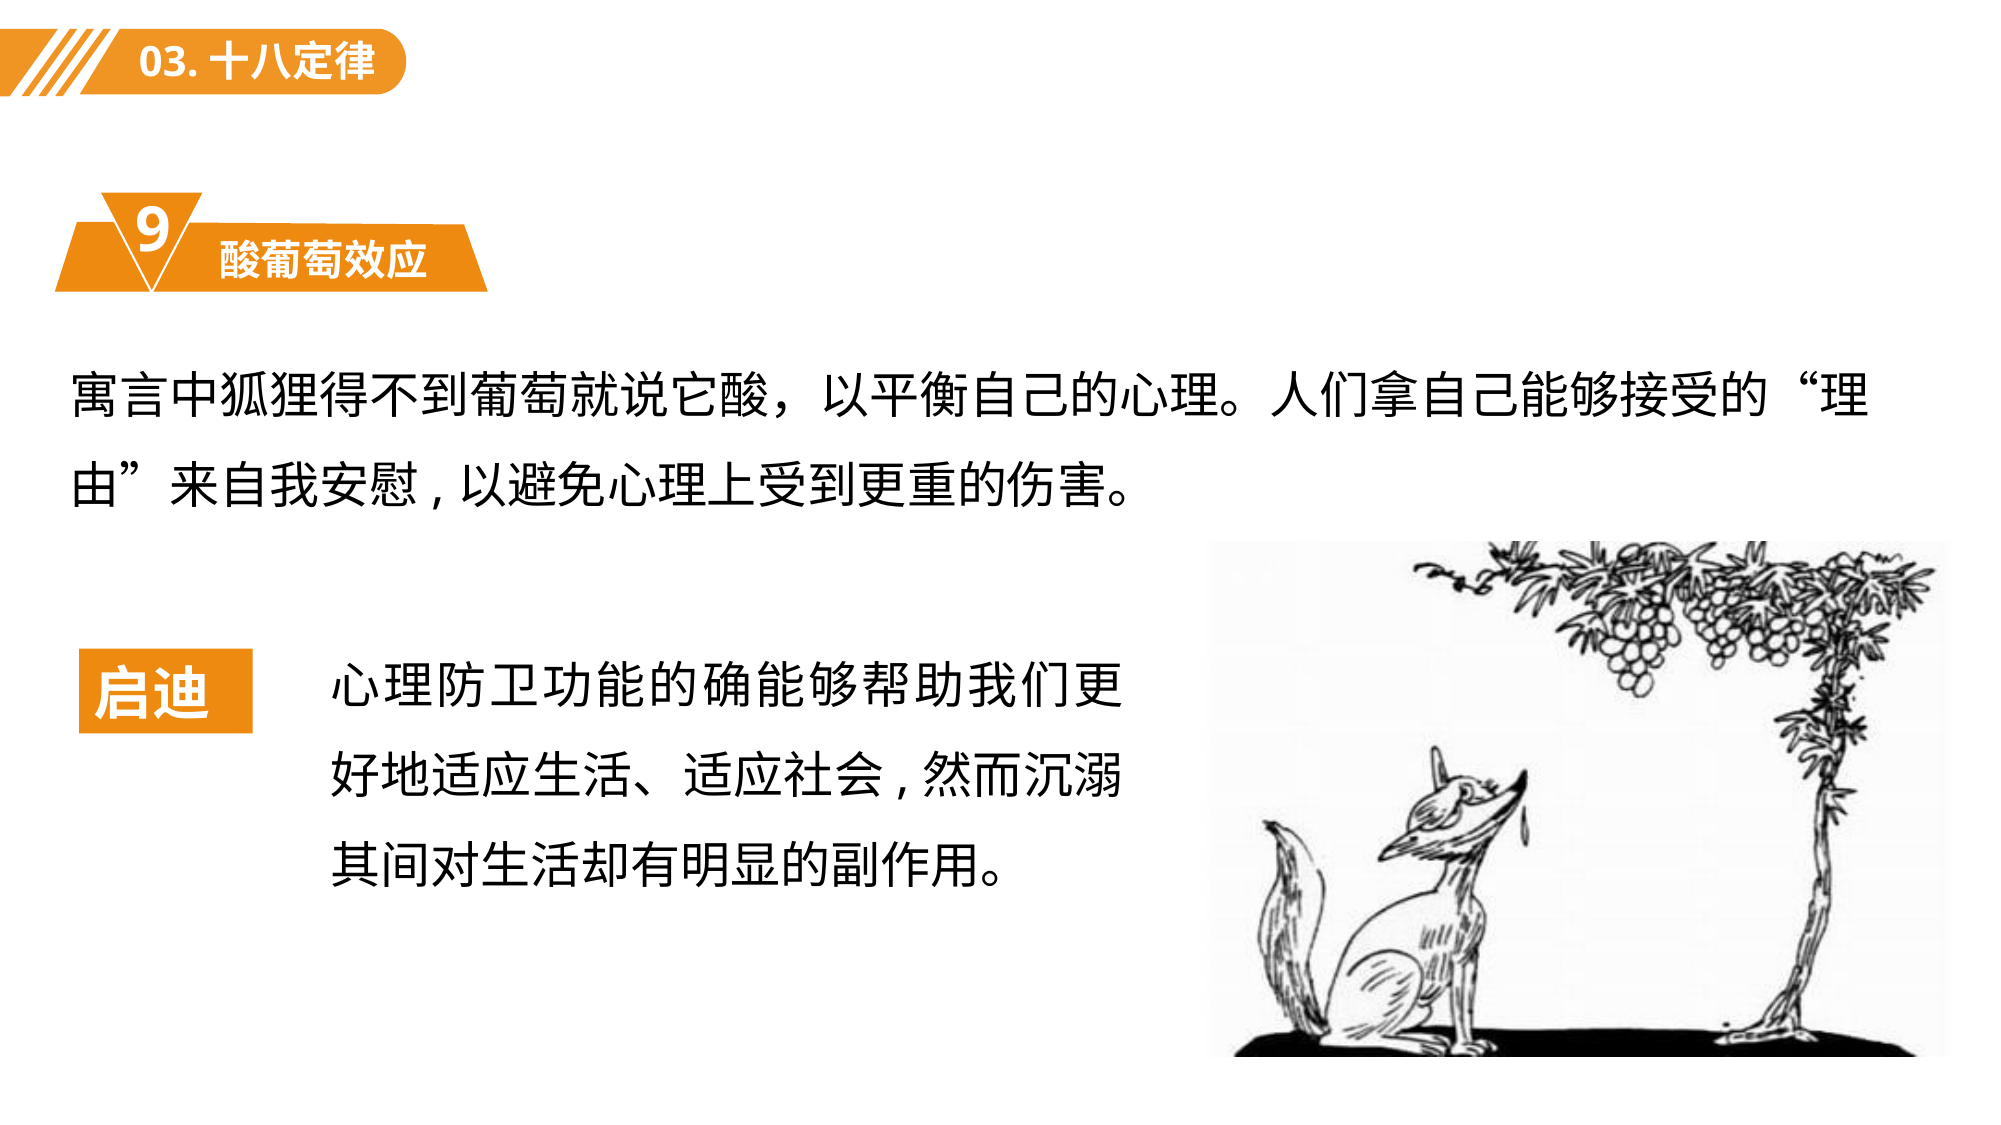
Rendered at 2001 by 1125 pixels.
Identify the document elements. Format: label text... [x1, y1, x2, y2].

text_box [0, 27, 407, 97]
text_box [205, 221, 488, 292]
text_box 心理防卫功能的确能够帮助我们更好地适应生活、适应社会,然而沉溺其间对生活却有明显的副作用。 [315, 616, 1139, 901]
text_box 启迪 [79, 648, 253, 734]
text_box 寓言中狐狸得不到葡萄就说它酸，以平衡自己的心理。人们拿自己能够接受的“理由”来自我安慰,以避免心理上受到更重的伤害。 [54, 326, 1938, 521]
picture [1201, 541, 1966, 1057]
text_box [99, 181, 205, 293]
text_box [54, 221, 99, 292]
